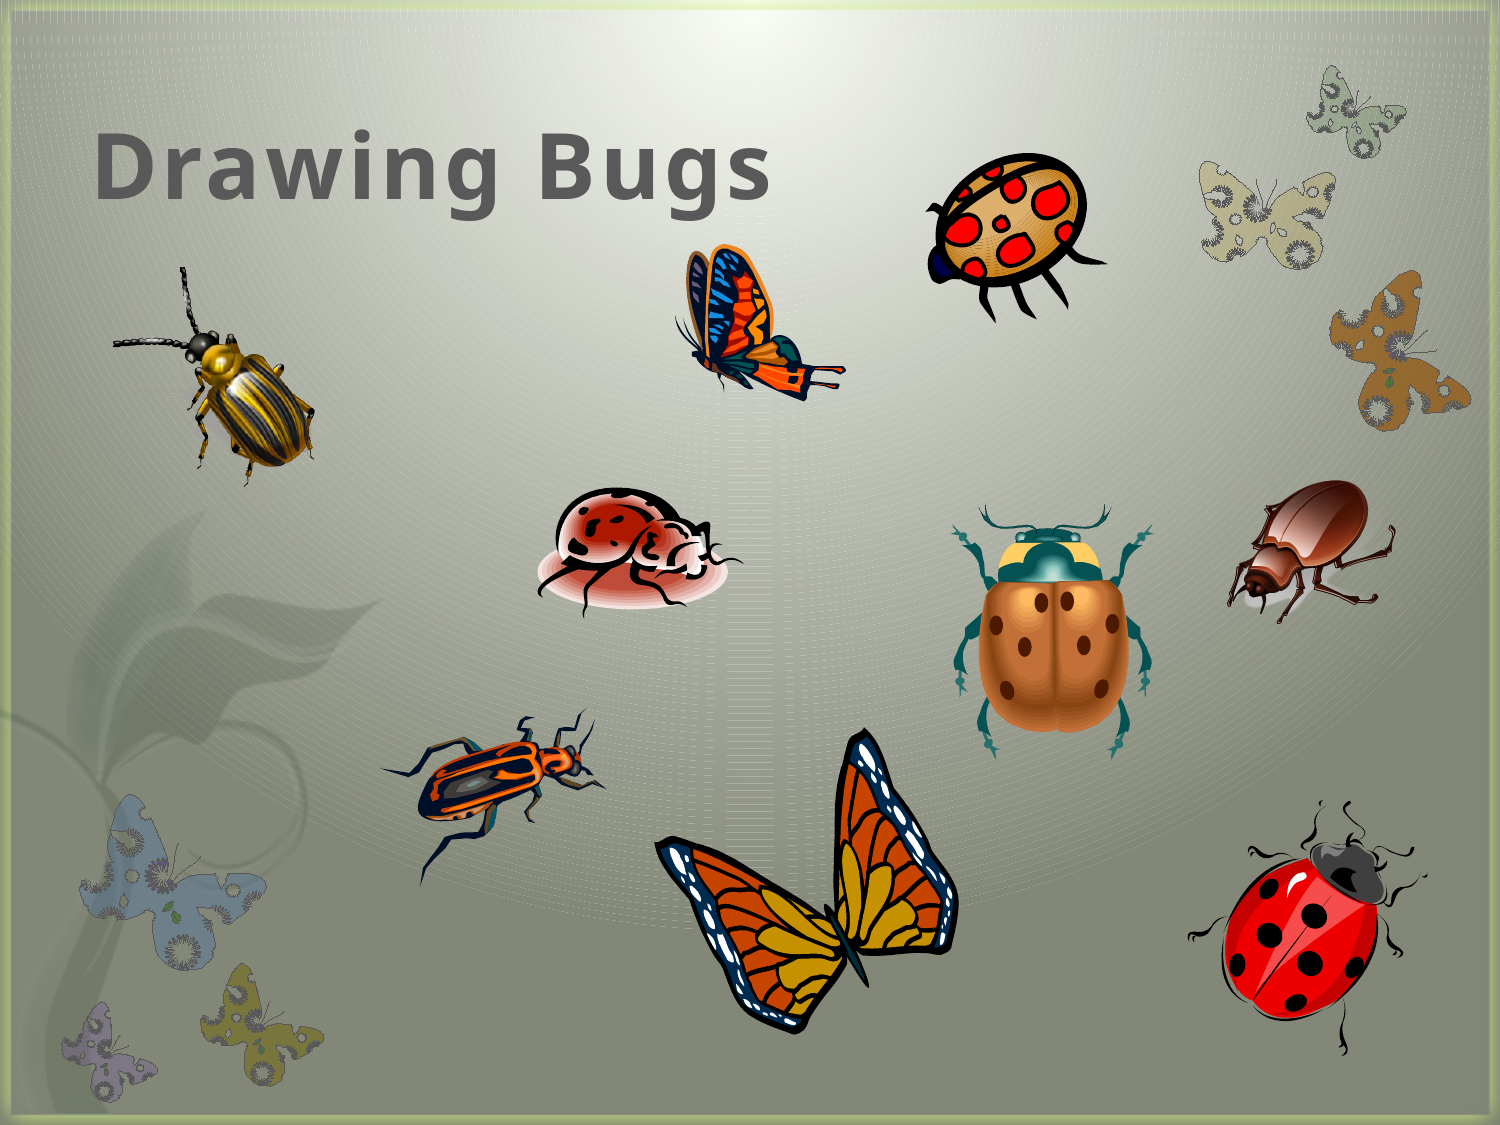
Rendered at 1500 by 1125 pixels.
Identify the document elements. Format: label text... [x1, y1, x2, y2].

title Drawing Bugs [75, 24, 1200, 300]
picture [674, 237, 851, 402]
picture [0, 262, 613, 1113]
picture [924, 149, 1109, 324]
picture [662, 499, 1159, 1032]
picture [1224, 449, 1401, 626]
picture [1182, 799, 1430, 1057]
picture [537, 487, 744, 619]
